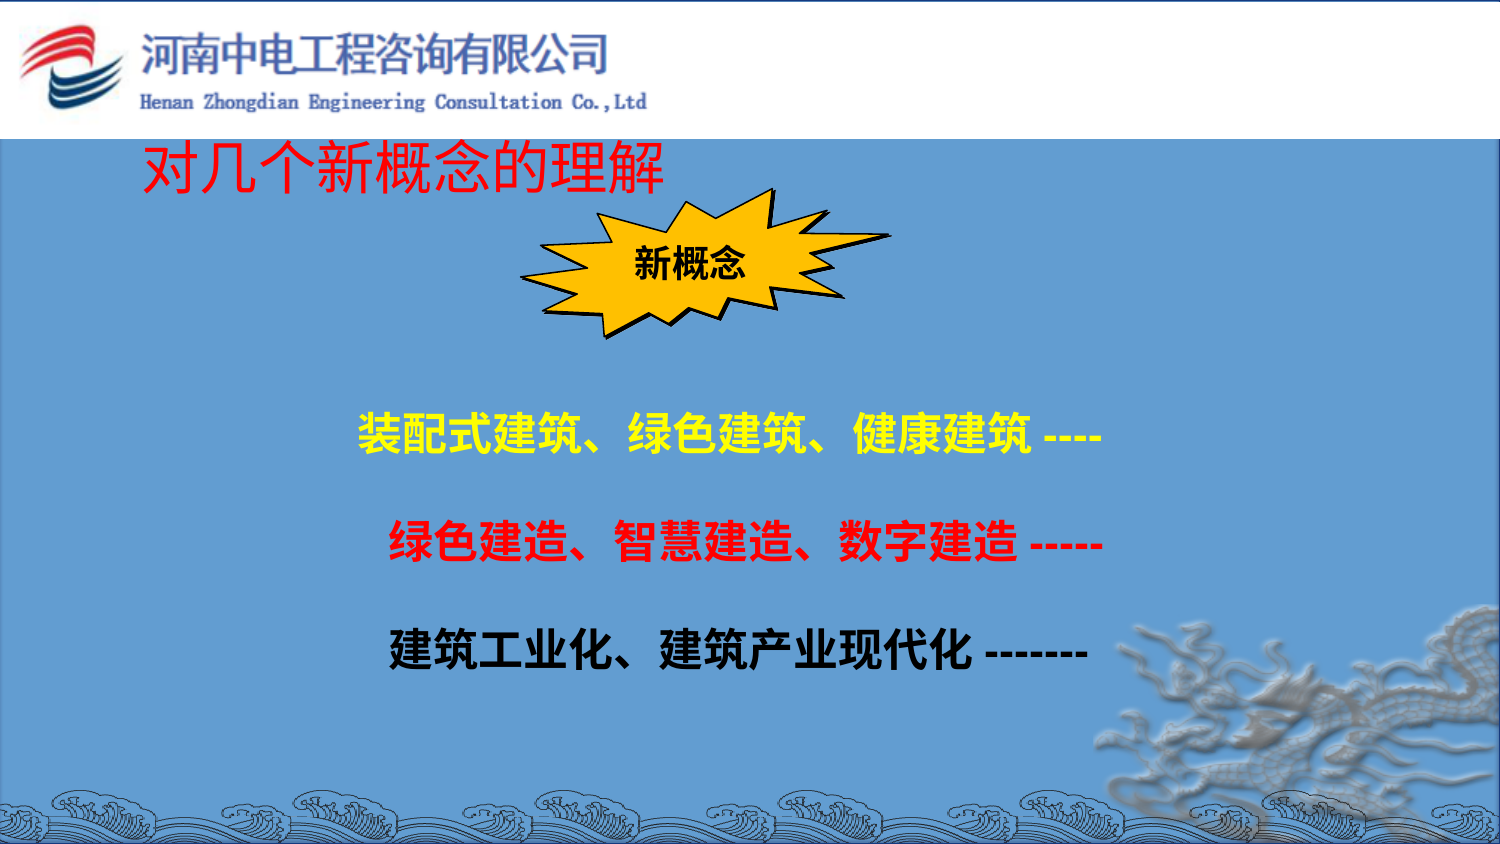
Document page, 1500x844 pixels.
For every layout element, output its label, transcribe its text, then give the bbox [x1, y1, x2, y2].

text_box 新概念 [520, 188, 889, 337]
picture [0, 2, 1500, 140]
text_box 装配式建筑、绿色建筑、健康建筑---- 绿色建造、智慧建造、数字建造----- 建筑工业化、建筑产业现代化------- [342, 343, 1119, 683]
text_box 对几个新概念的理解 [127, 140, 682, 209]
